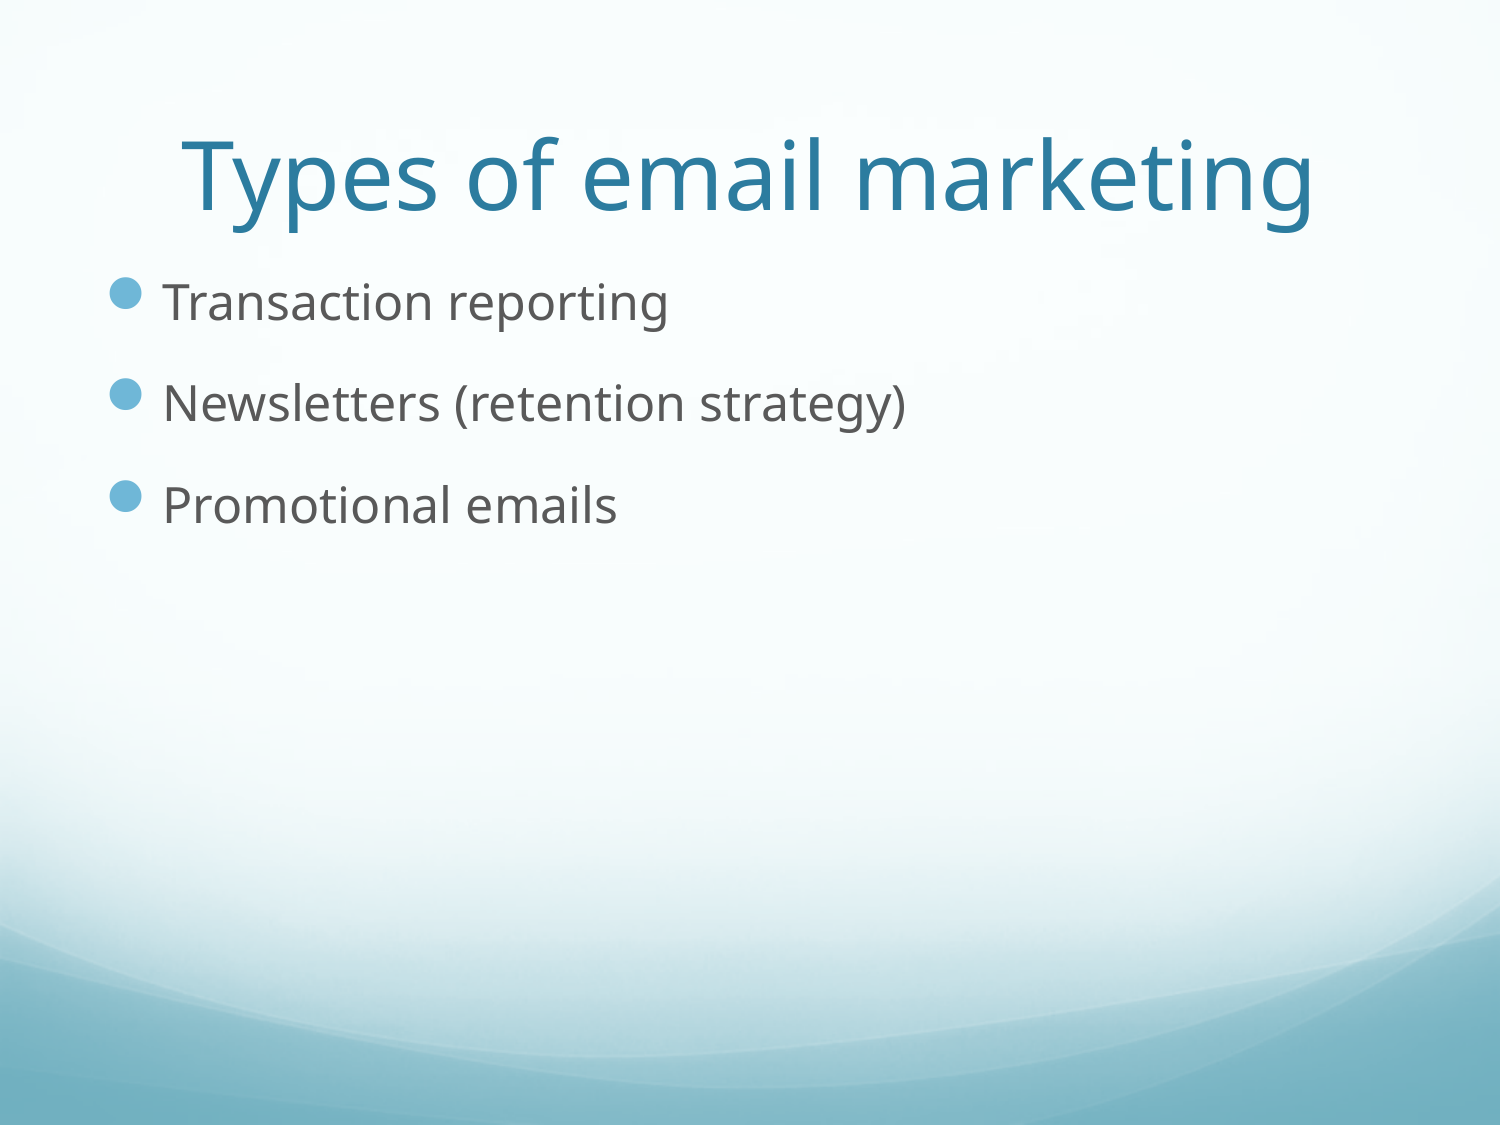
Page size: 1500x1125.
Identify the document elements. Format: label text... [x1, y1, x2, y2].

list Transaction reporting Newsletters (retention strategy) Promotional emails [90, 262, 1410, 975]
title Types of email marketing [90, 17, 1410, 237]
